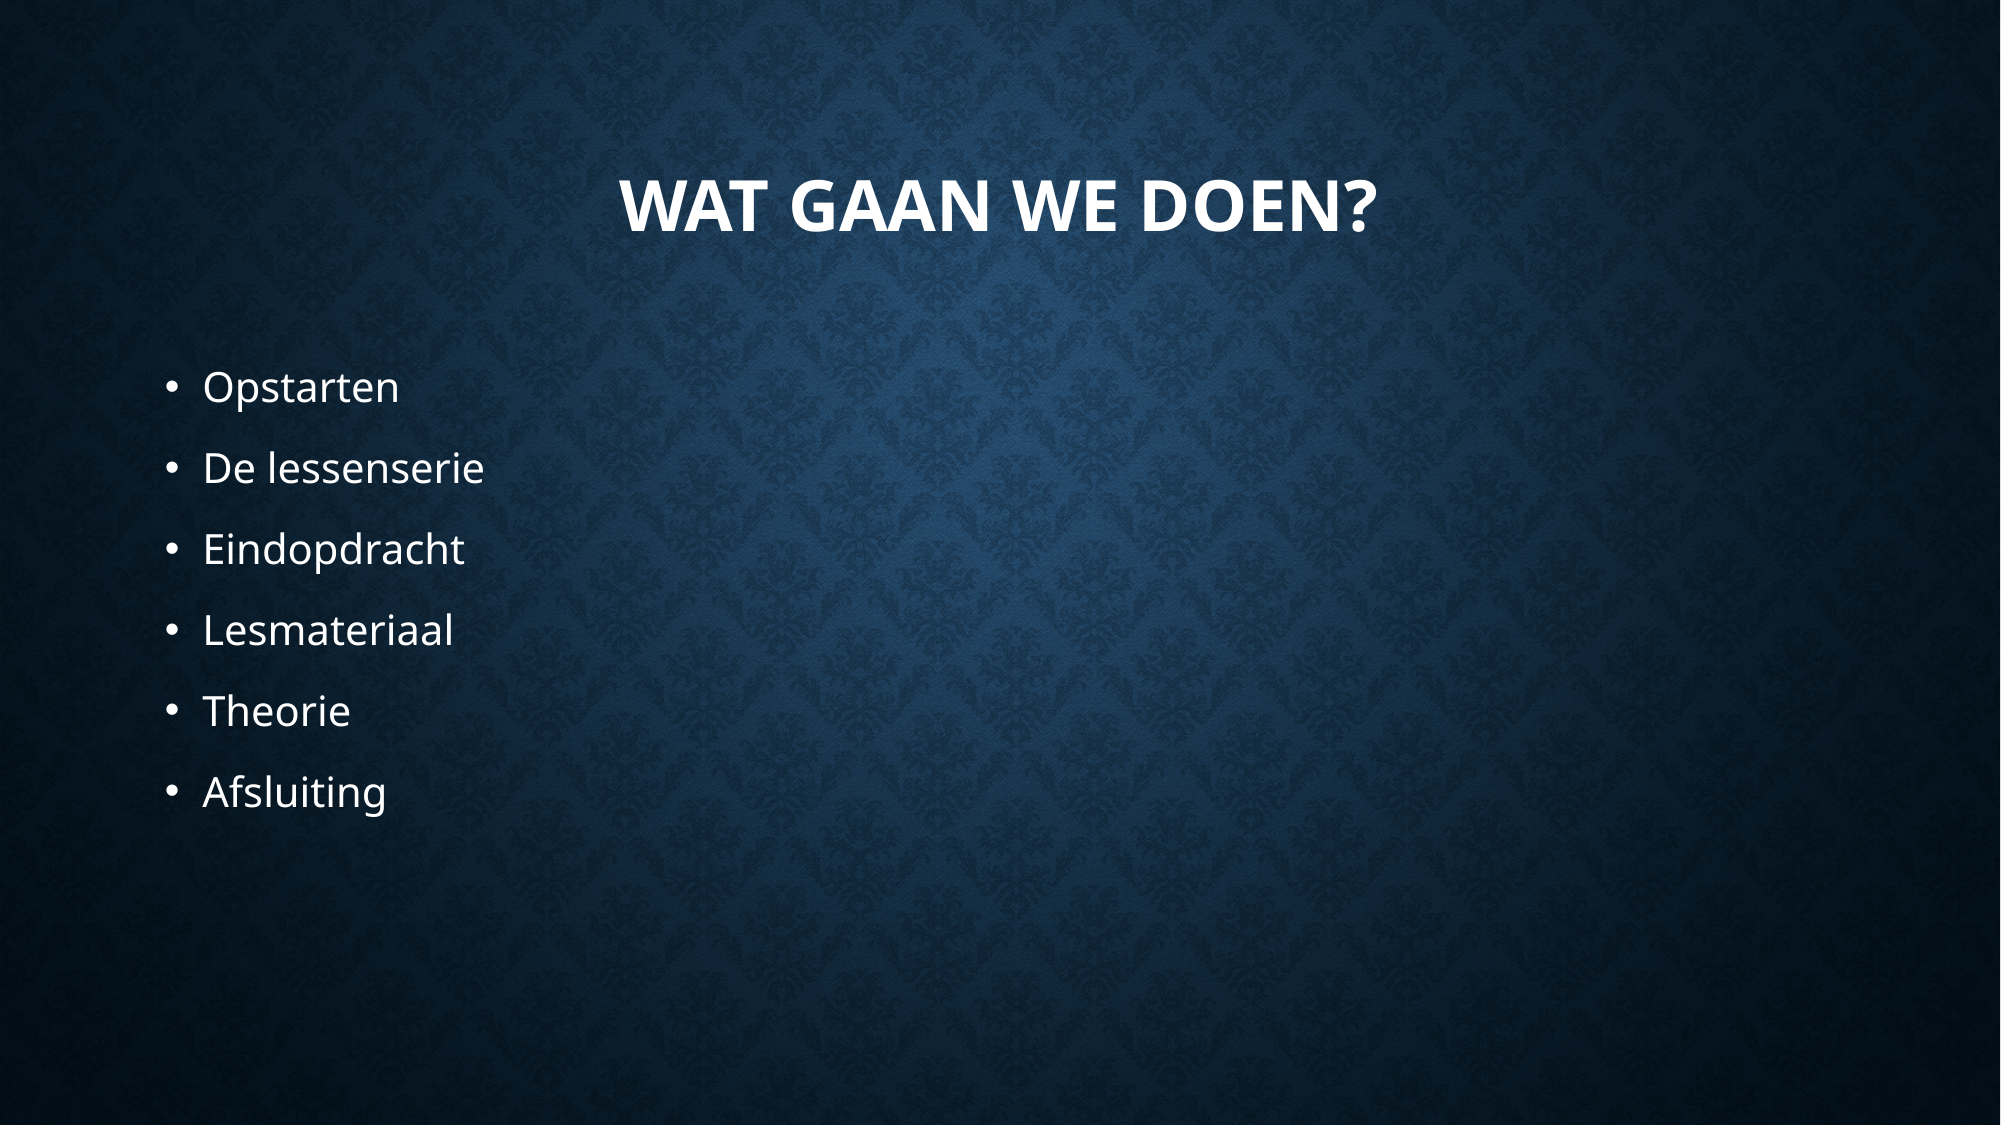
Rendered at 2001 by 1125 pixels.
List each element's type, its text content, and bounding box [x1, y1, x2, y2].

title Wat gaan we doen? [149, 99, 1849, 318]
list Opstarten De lessenserie Eindopdracht Lesmateriaal Theorie Afsluiting [149, 343, 1849, 950]
